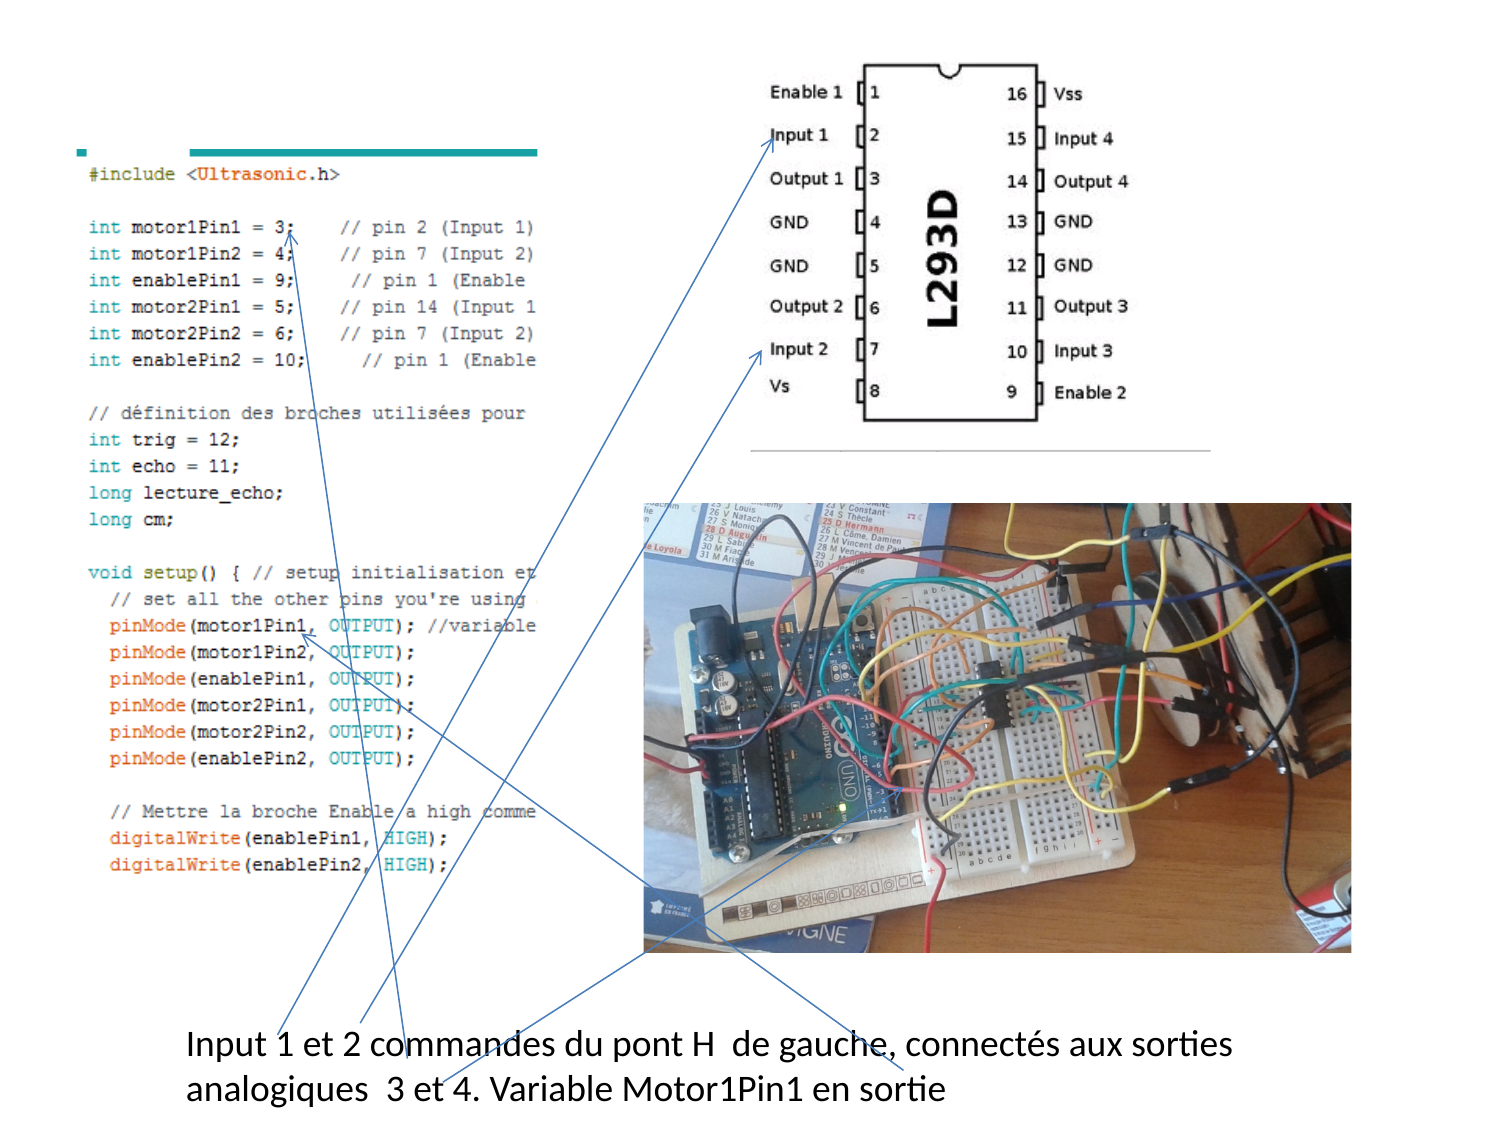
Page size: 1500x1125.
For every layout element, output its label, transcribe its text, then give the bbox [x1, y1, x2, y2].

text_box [288, 231, 408, 1059]
picture [737, 54, 1211, 452]
picture [774, 503, 1352, 953]
text_box Input 1 et 2 commandes du pont H de gauche, connectés aux sorties analogiques 3 et 4. Variable Motor1Pin1 en sortie [171, 1011, 1424, 1117]
picture [76, 148, 277, 906]
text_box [412, 349, 763, 631]
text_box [277, 136, 774, 1036]
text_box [300, 633, 904, 1071]
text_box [442, 1078, 904, 1083]
